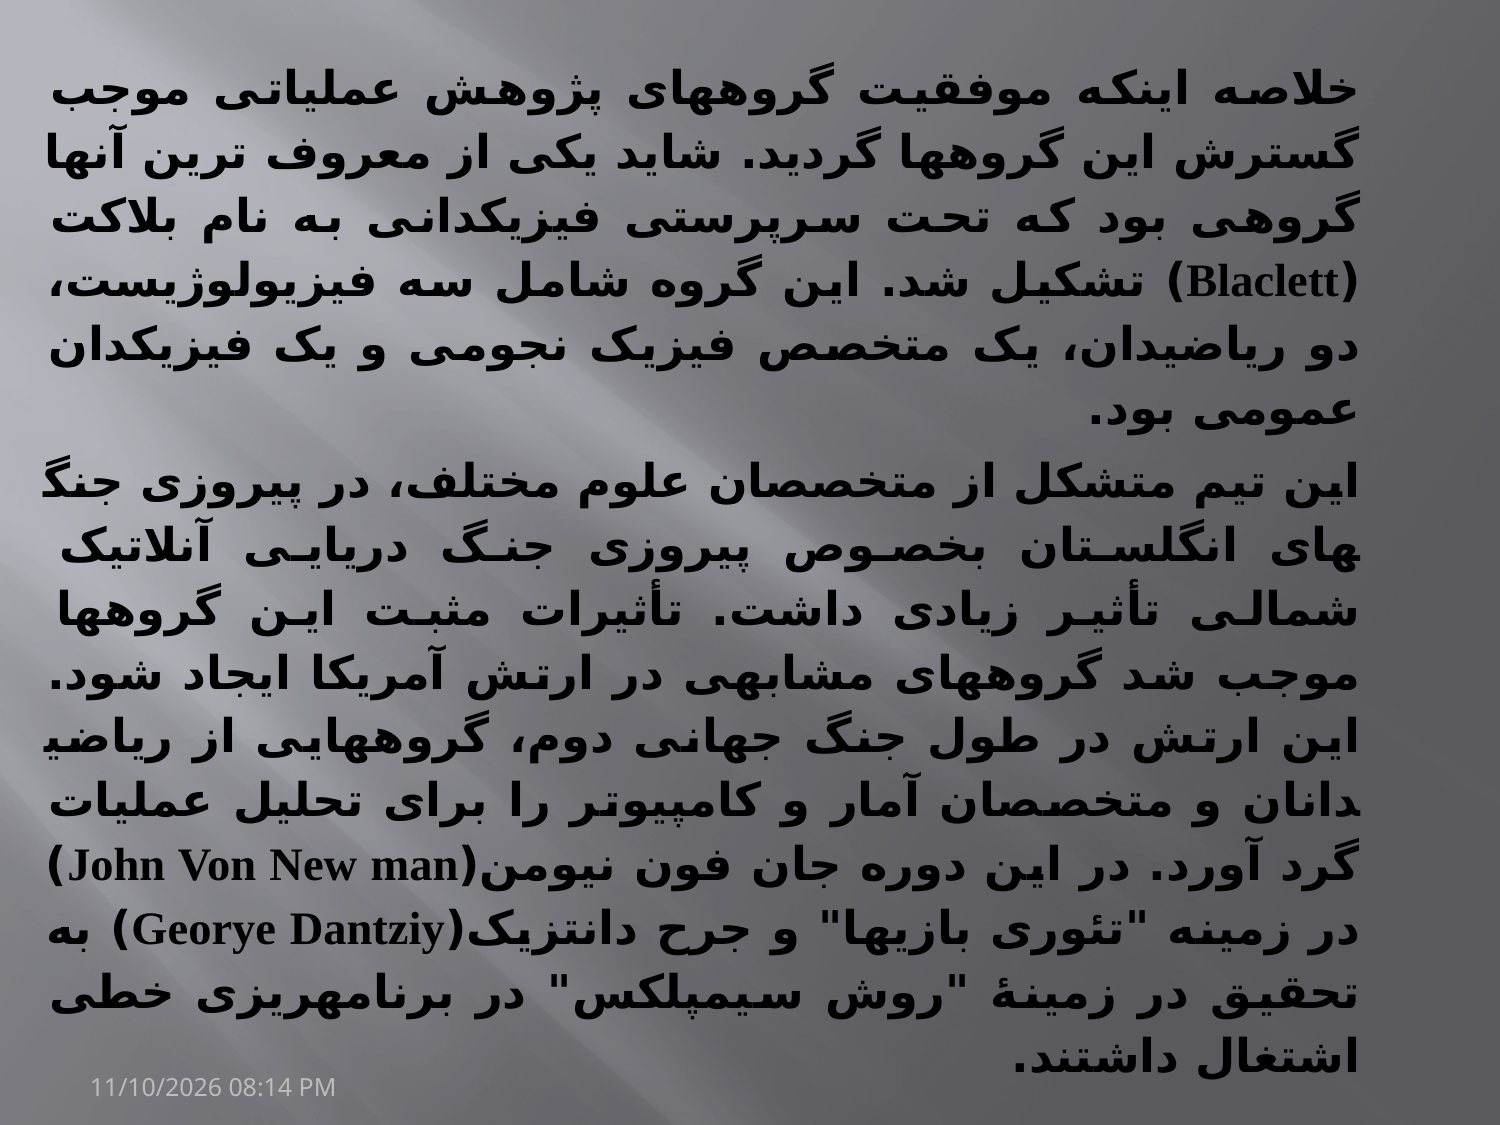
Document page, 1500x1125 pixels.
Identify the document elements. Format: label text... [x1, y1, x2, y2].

slide_number 20/مارس/1 [75, 1052, 425, 1113]
list خلاصه اینکه موفقیت گروه­های پژوهش عملیاتی موجب گسترش این گروه­ها گردید. شاید یکی از معروف ترین آنها گروهی بود که تحت سرپرستی فیزیک­دانی به نام بلاکت (Blaclett) تشکیل شد. این گروه شامل سه فیزیولوژیست، دو ریاضیدان، یک متخصص فیزیک نجومی و یک فیزیک­دان عمومی بود. این تیم متشکل از متخصصان علوم مختلف، در پیروزی جنگ­های انگلستان بخصوص پیروزی جنگ دریایی آنلاتیک شمالی تأثیر زیادی داشت. تأثیرات مثبت این گروه­ها موجب شد گروه­های مشابهی در ارتش آمریکا ایجاد شود. این ارتش در طول جنگ جهانی دوم، گروه­هایی از ریاضی­دانان و متخصصان آمار و کامپیوتر را برای تحلیل عملیات گرد آورد. در این دوره جان فون نیومن(John Von New man) در زمینه "تئوری بازی­ها" و جرح دانتزیک(Georye Dantziy) به تحقیق در زمینۀ "روش سیمپلکس" در برنامه­ریزی خطی اشتغال داشتند. [29, 42, 1459, 1094]
